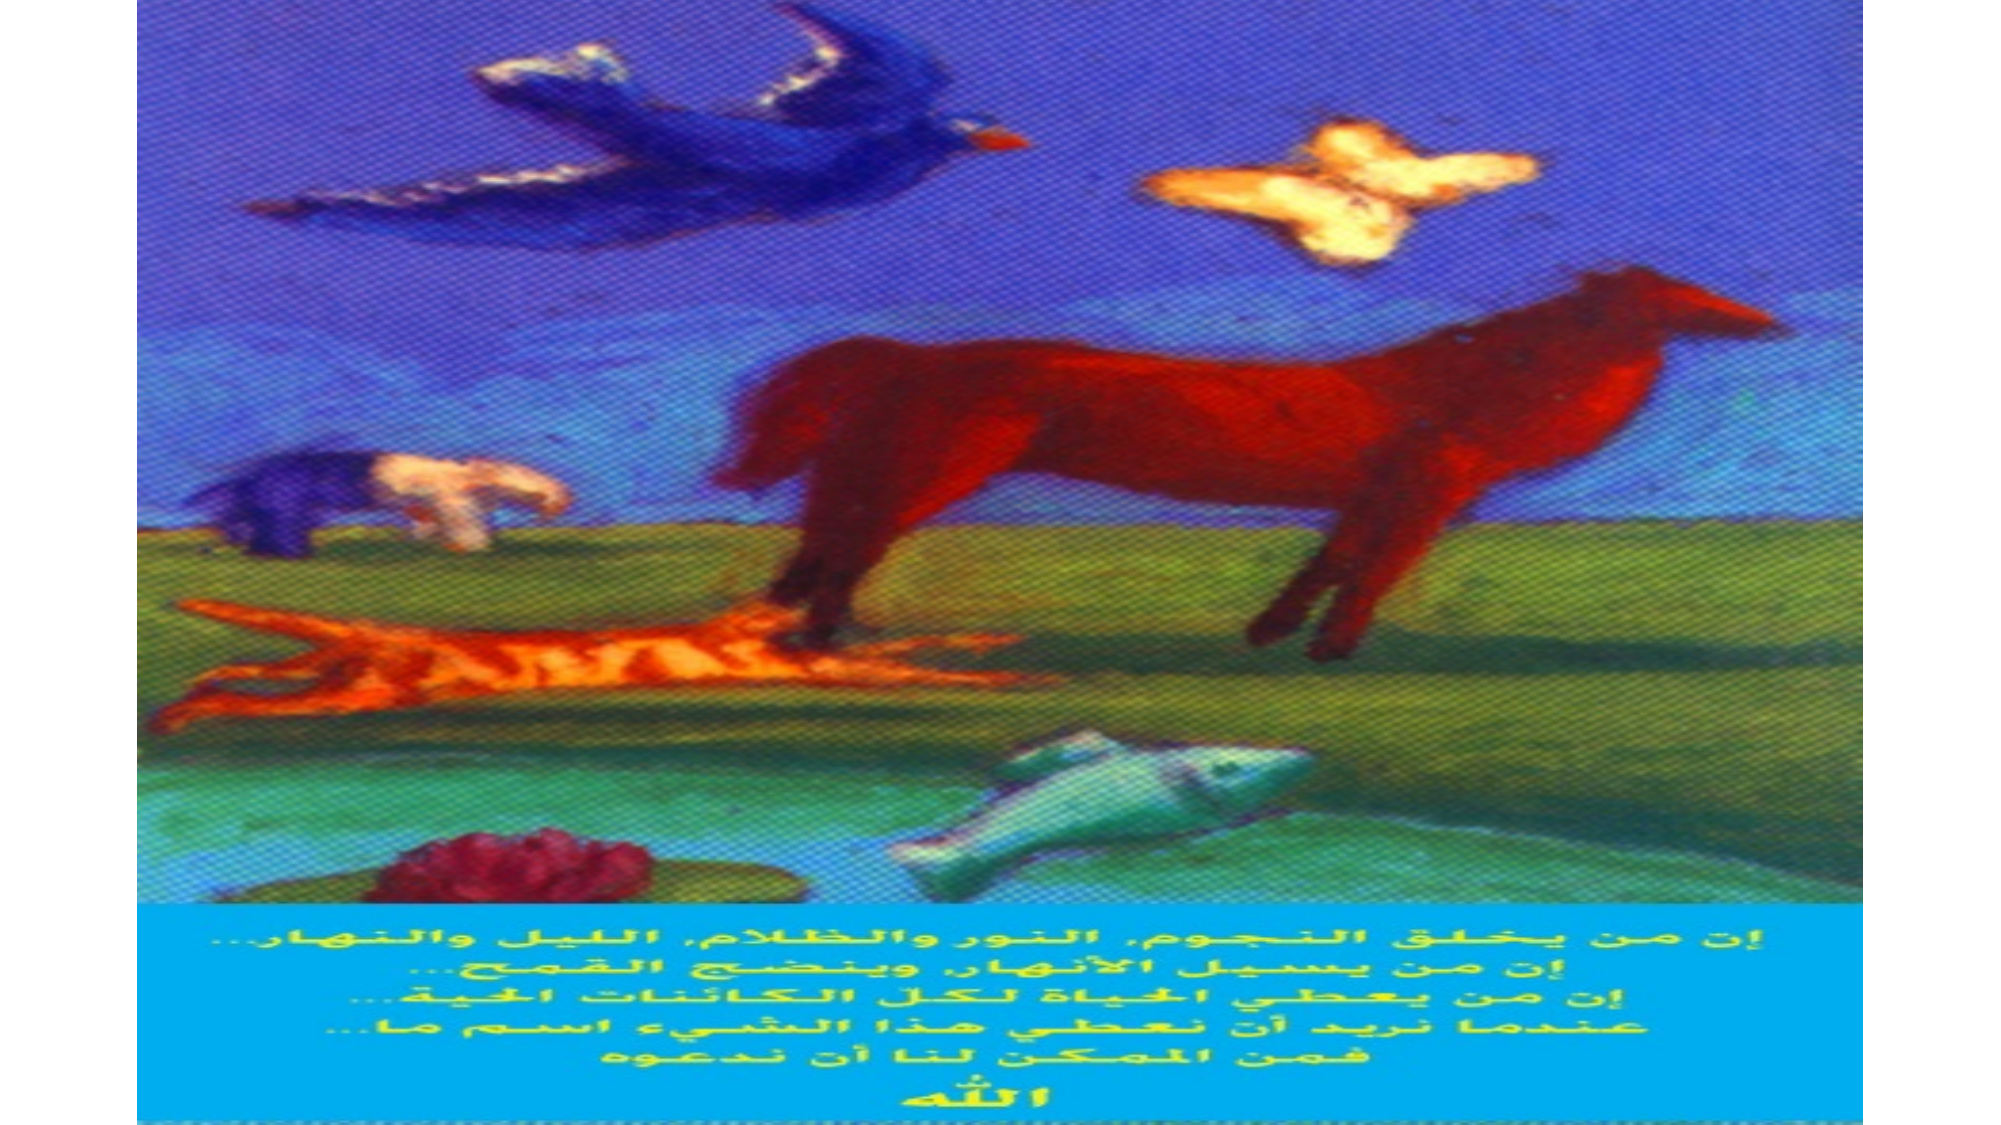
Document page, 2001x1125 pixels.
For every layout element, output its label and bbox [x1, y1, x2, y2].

list [137, 0, 1863, 1125]
